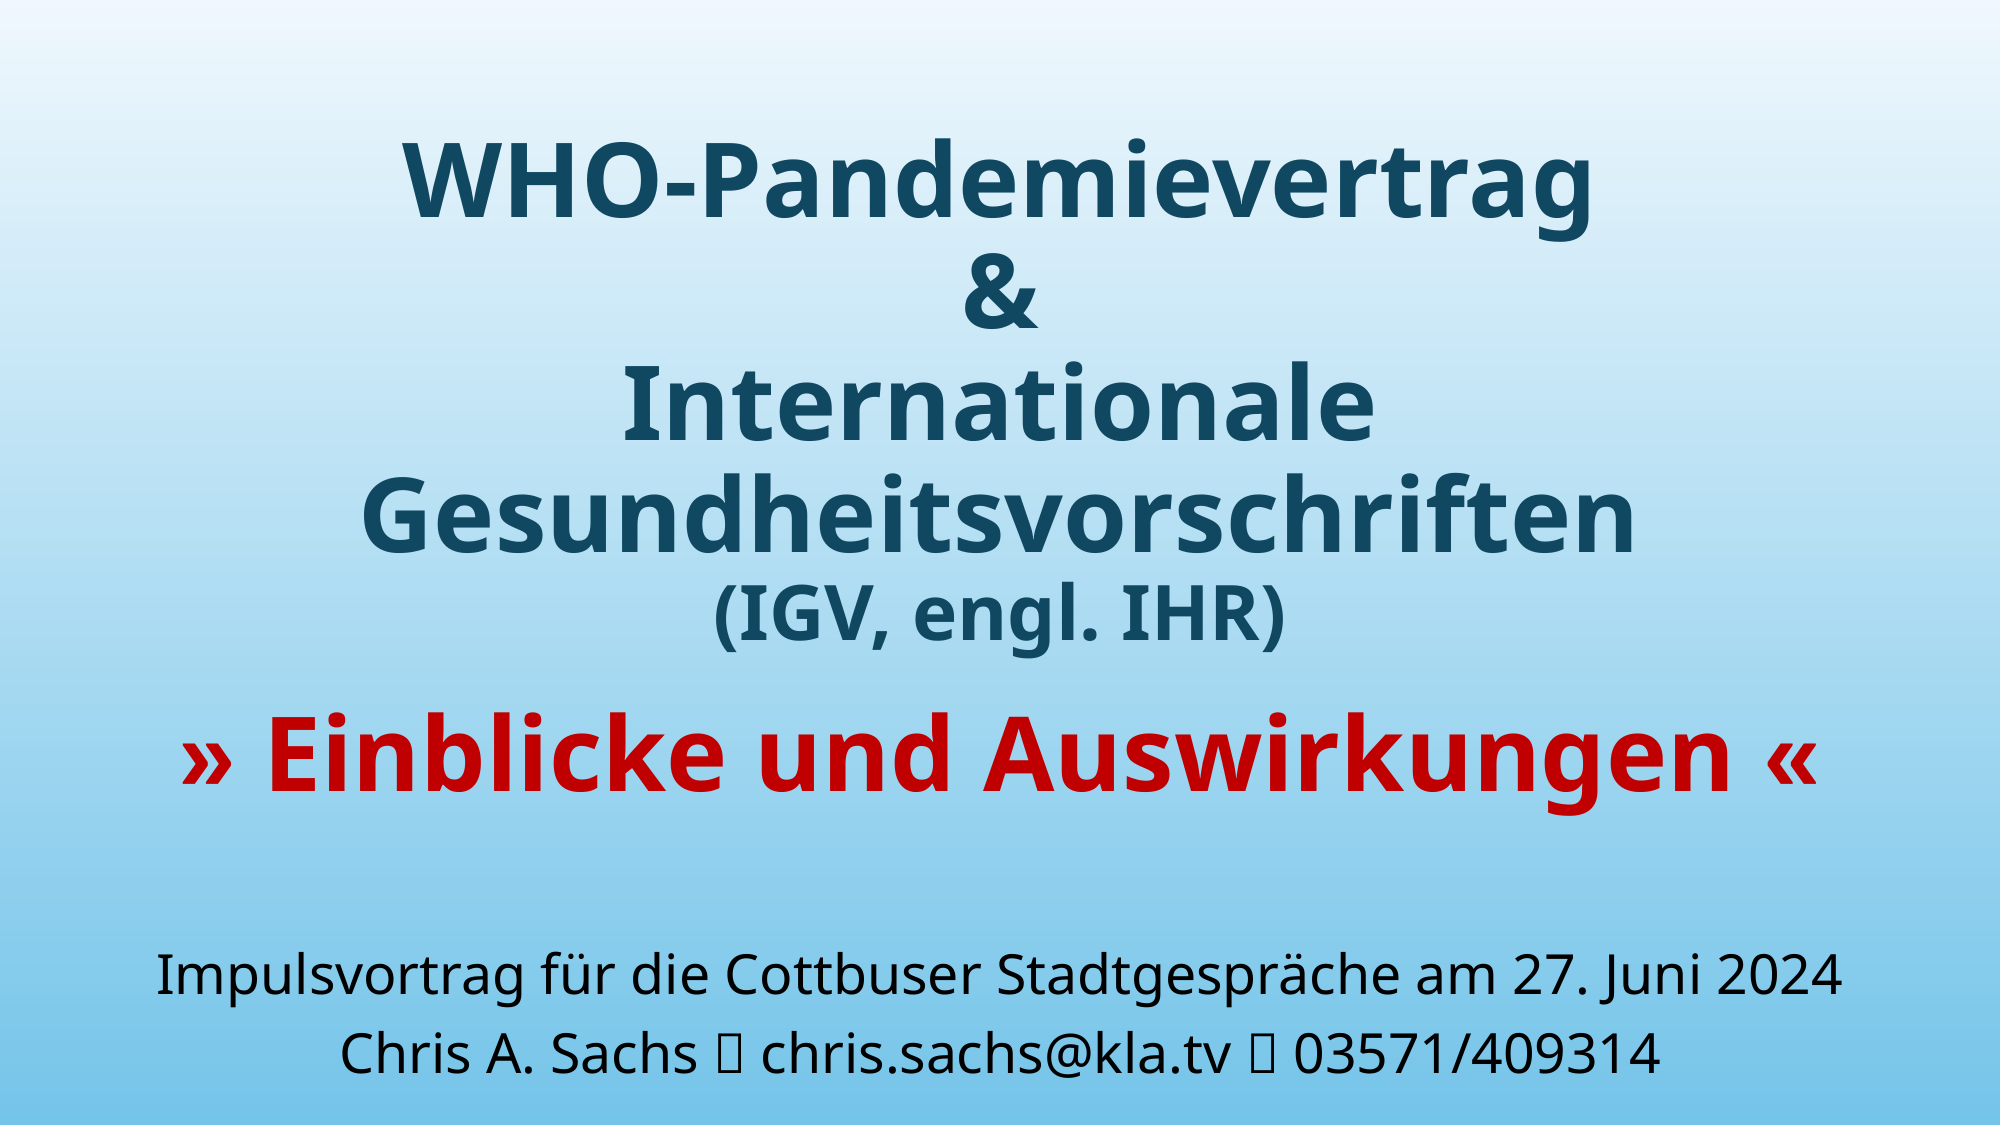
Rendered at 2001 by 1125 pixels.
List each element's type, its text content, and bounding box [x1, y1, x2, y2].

title WHO-Pandemievertrag & Internationale Gesundheitsvorschriften (IGV, engl. IHR) » Einblicke und Auswirkungen « [0, 117, 2000, 825]
list Impulsvortrag für die Cottbuser Stadtgespräche am 27. Juni 2024 Chris A. Sachs  chris.sachs@kla.tv  03571/409314 [137, 939, 1863, 1096]
